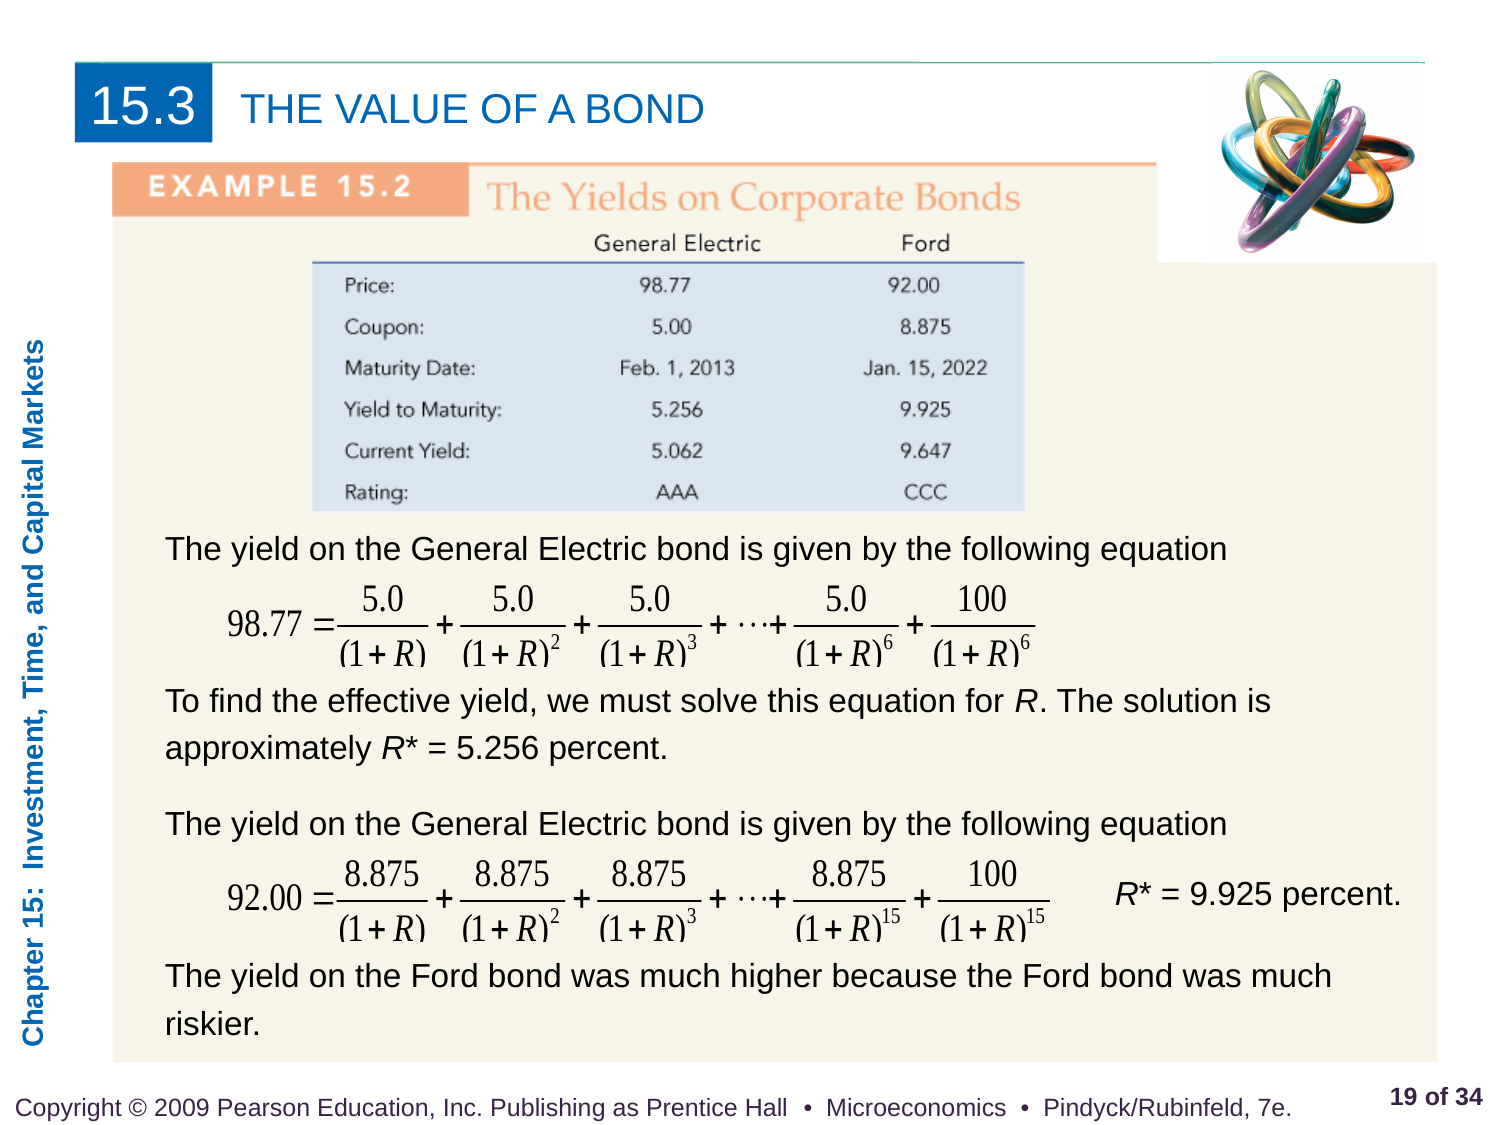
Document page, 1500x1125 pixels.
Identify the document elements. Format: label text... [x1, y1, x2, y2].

picture [112, 162, 1158, 513]
text_box The yield on the General Electric bond is given by the following equation [149, 511, 1425, 575]
text_box The yield on the General Electric bond is given by the following equation [149, 786, 1425, 850]
picture [1212, 63, 1422, 263]
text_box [74, 62, 1425, 143]
text_box R* = 9.925 percent. [1100, 857, 1438, 920]
text_box The yield on the Ford bond was much higher because the Ford bond was much riskier. [149, 938, 1425, 1049]
text_box [112, 262, 1438, 1063]
picture [224, 574, 1036, 667]
text_box To find the effective yield, we must solve this equation for R. The solution is approximately R* = 5.256 percent. [149, 663, 1425, 774]
picture [224, 849, 1050, 942]
